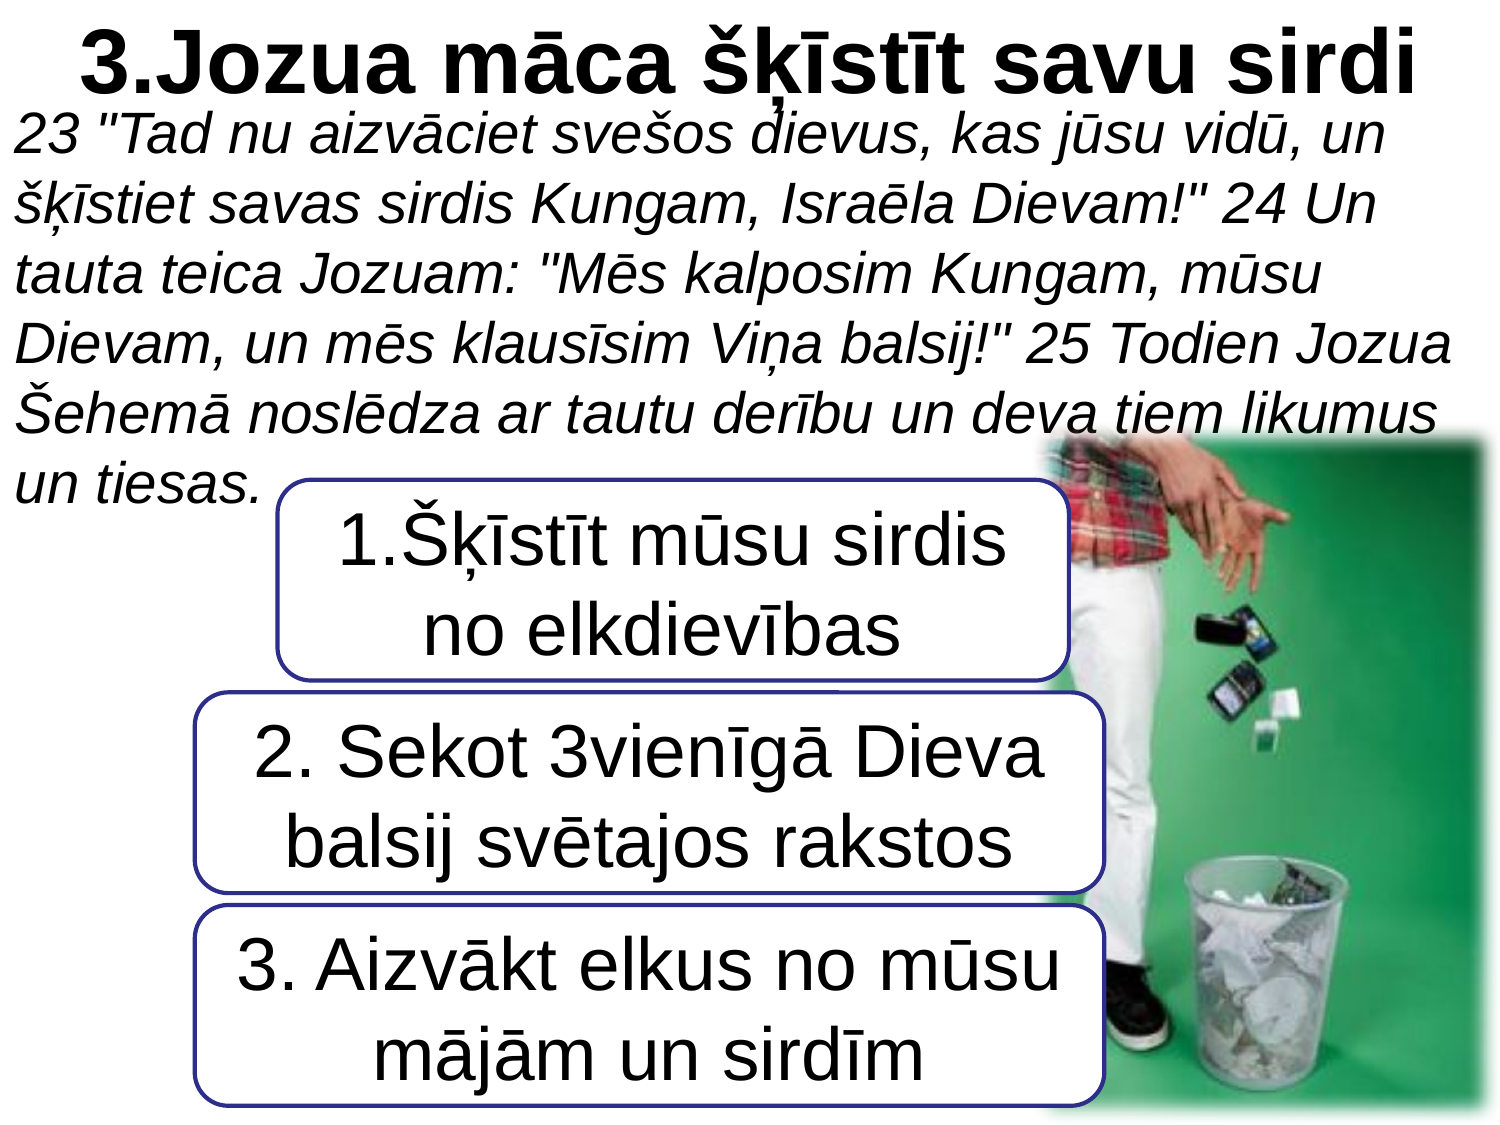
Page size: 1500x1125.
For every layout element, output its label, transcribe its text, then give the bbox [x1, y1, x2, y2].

picture [1031, 421, 1500, 1125]
title 3.Jozua māca šķīstīt savu sirdi [0, 0, 1500, 114]
text_box 3. Aizvākt elkus no mūsu mājām un sirdīm [192, 902, 1025, 1108]
text_box 1.Šķīstīt mūsu sirdis no elkdievības [275, 477, 1025, 683]
text_box 2. Sekot 3vienīgā Dieva balsij svētajos rakstos [192, 690, 1025, 896]
text_box 23 "Tad nu aizvāciet svešos dievus, kas jūsu vidū, un šķīstiet savas sirdis Kungam, Israēla Dievam!" 24 Un tauta teica Jozuam: "Mēs kalposim Kungam, mūsu Dievam, un mēs klausīsim Viņa balsij!" 25 Todien Jozua Šehemā noslēdza ar tautu derību un deva tiem likumus un tiesas. [0, 114, 1500, 523]
